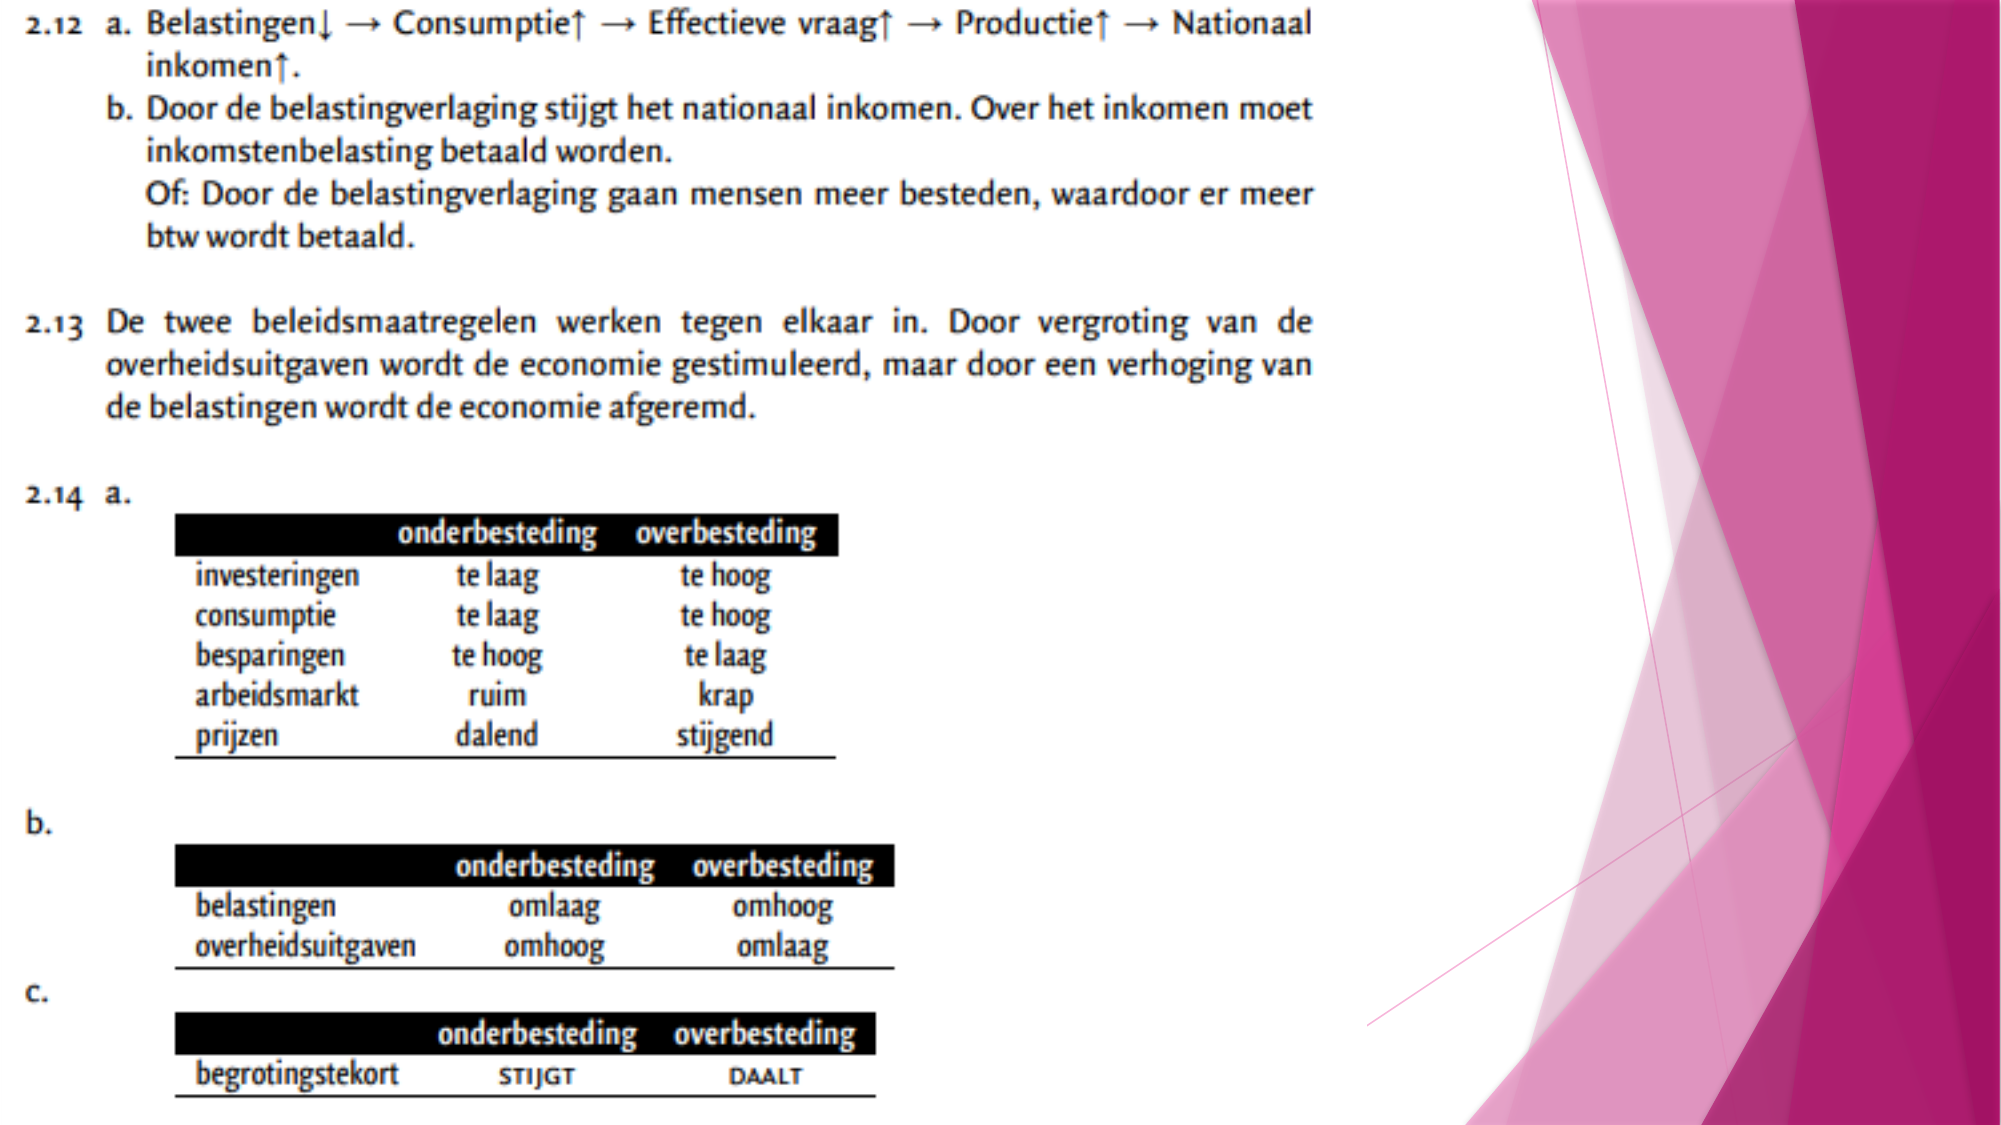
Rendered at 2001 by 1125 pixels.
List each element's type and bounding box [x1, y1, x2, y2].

picture [0, 0, 1368, 1125]
